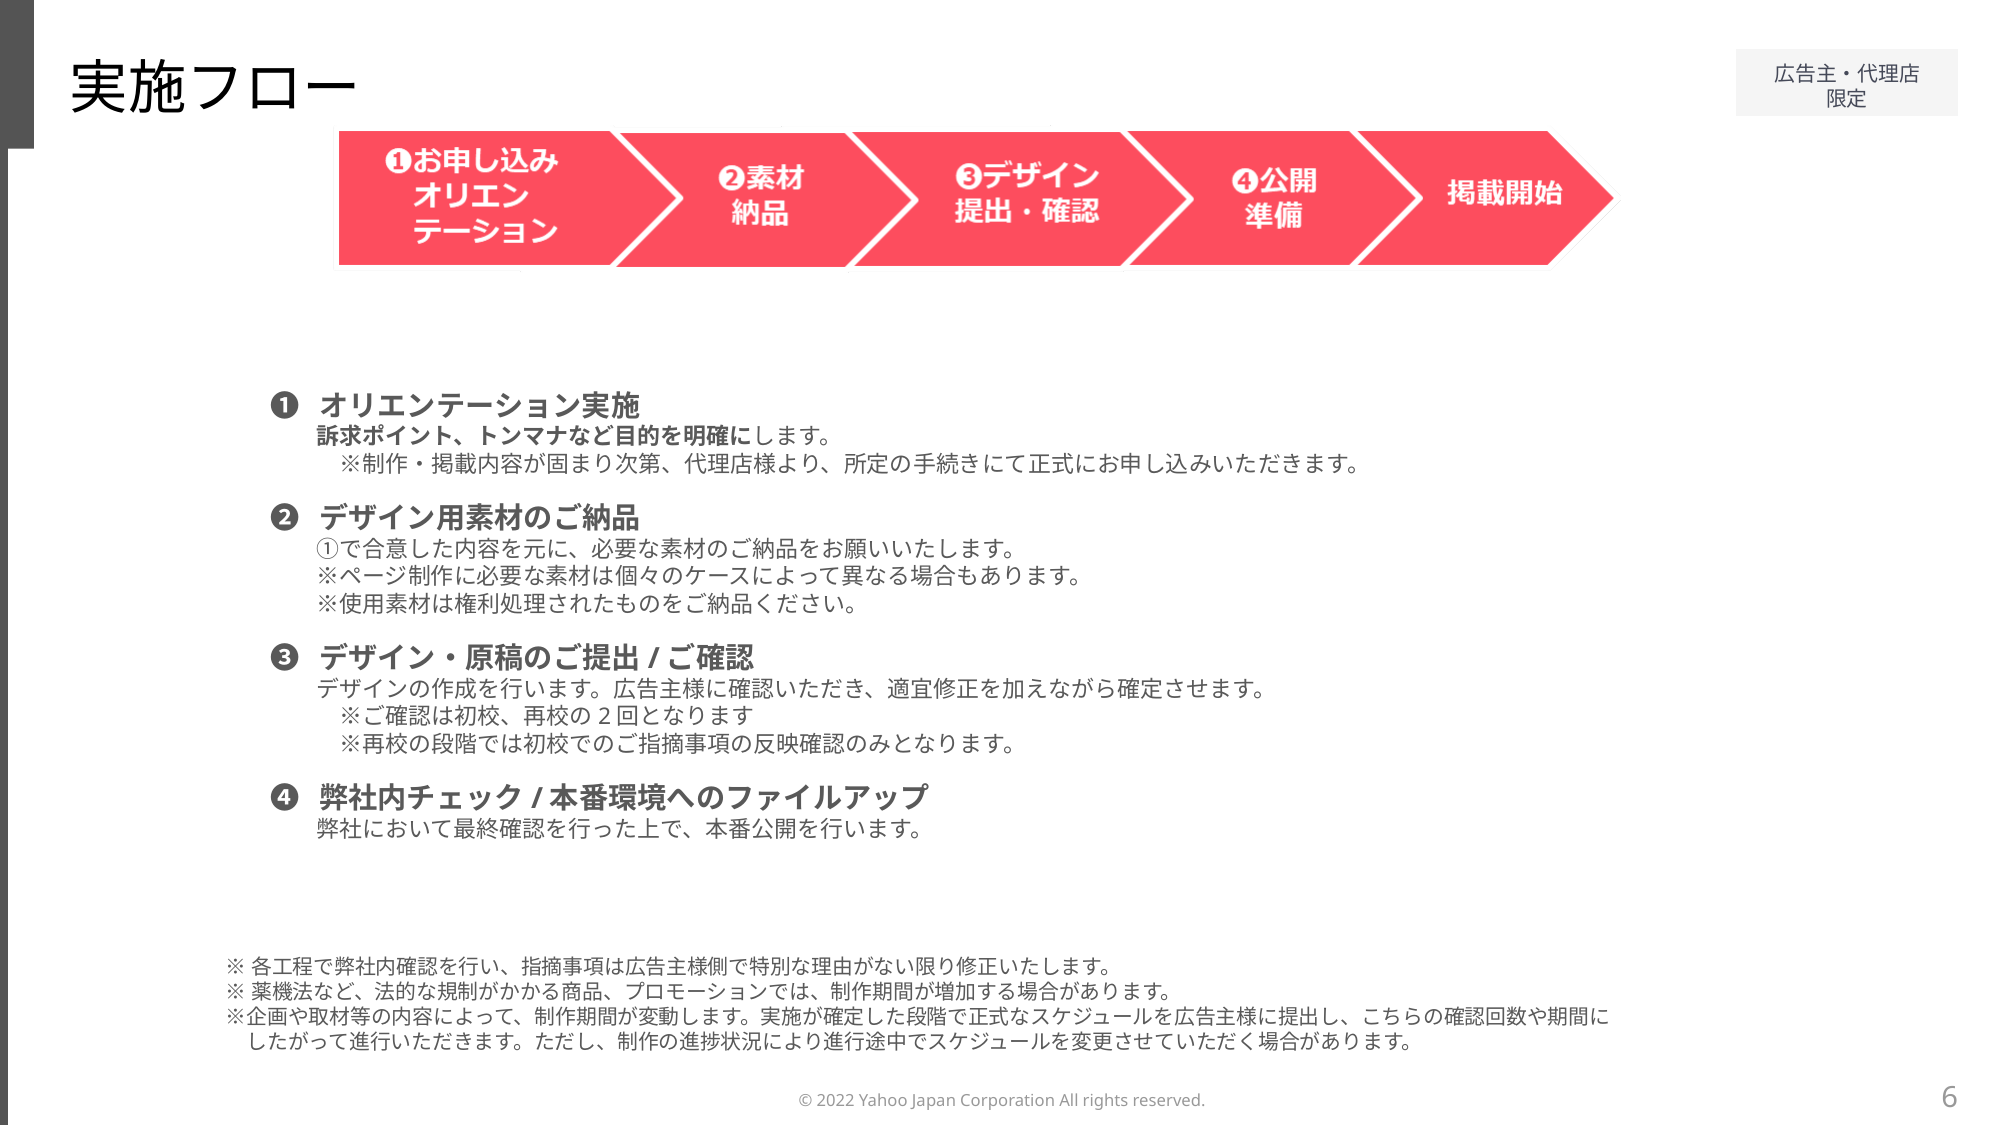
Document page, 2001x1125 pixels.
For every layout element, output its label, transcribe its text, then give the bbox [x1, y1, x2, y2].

slide_number 6 [1803, 1070, 1973, 1125]
text_box ❶ オリエンテーション実施 訴求ポイント、トンマナなど目的を明確にします。 ※制作・掲載内容が固まり次第、代理店様より、所定の手続きにて正式にお申し込みいただきます。 ❷ デザイン用素材のご納品 ①で合意した内容を元に、必要な素材のご納品をお願いいたします。 ※ページ制作に必要な素材は個々のケースによって異なる場合もあります。 ※使用素材は権利処理されたものをご納品ください。 ❸ デザイン・原稿のご提出/ご確認 デザインの作成を行います。広告主様に確認いただき、適宜修正を加えながら確定させます。 ※ご確認は初校、再校の2回となります ※再校の段階では初校でのご指摘事項の反映確認のみとなります。 ❹ 弊社内チェック/本番環境へのファイルアップ 弊社において最終確認を行った上で、本番公開を行います。 [255, 379, 1689, 849]
list 実施フロー [54, 18, 1656, 152]
text_box ※各工程で弊社内確認を行い、指摘事項は広告主様側で特別な理由がない限り修正いたします。 ※薬機法など、法的な規制がかかる商品、プロモーションでは、制作期間が増加する場合があります。 ※企画や取材等の内容によって、制作期間が変動します。実施が確定した段階で正式なスケジュールを広告主様に提出し、こちらの確認回数や期間に したがって進行いただきます。ただし、制作の進捗状況により進行途中でスケジュールを変更させていただく場合があります。 [211, 946, 1651, 1086]
picture [286, 125, 1621, 273]
